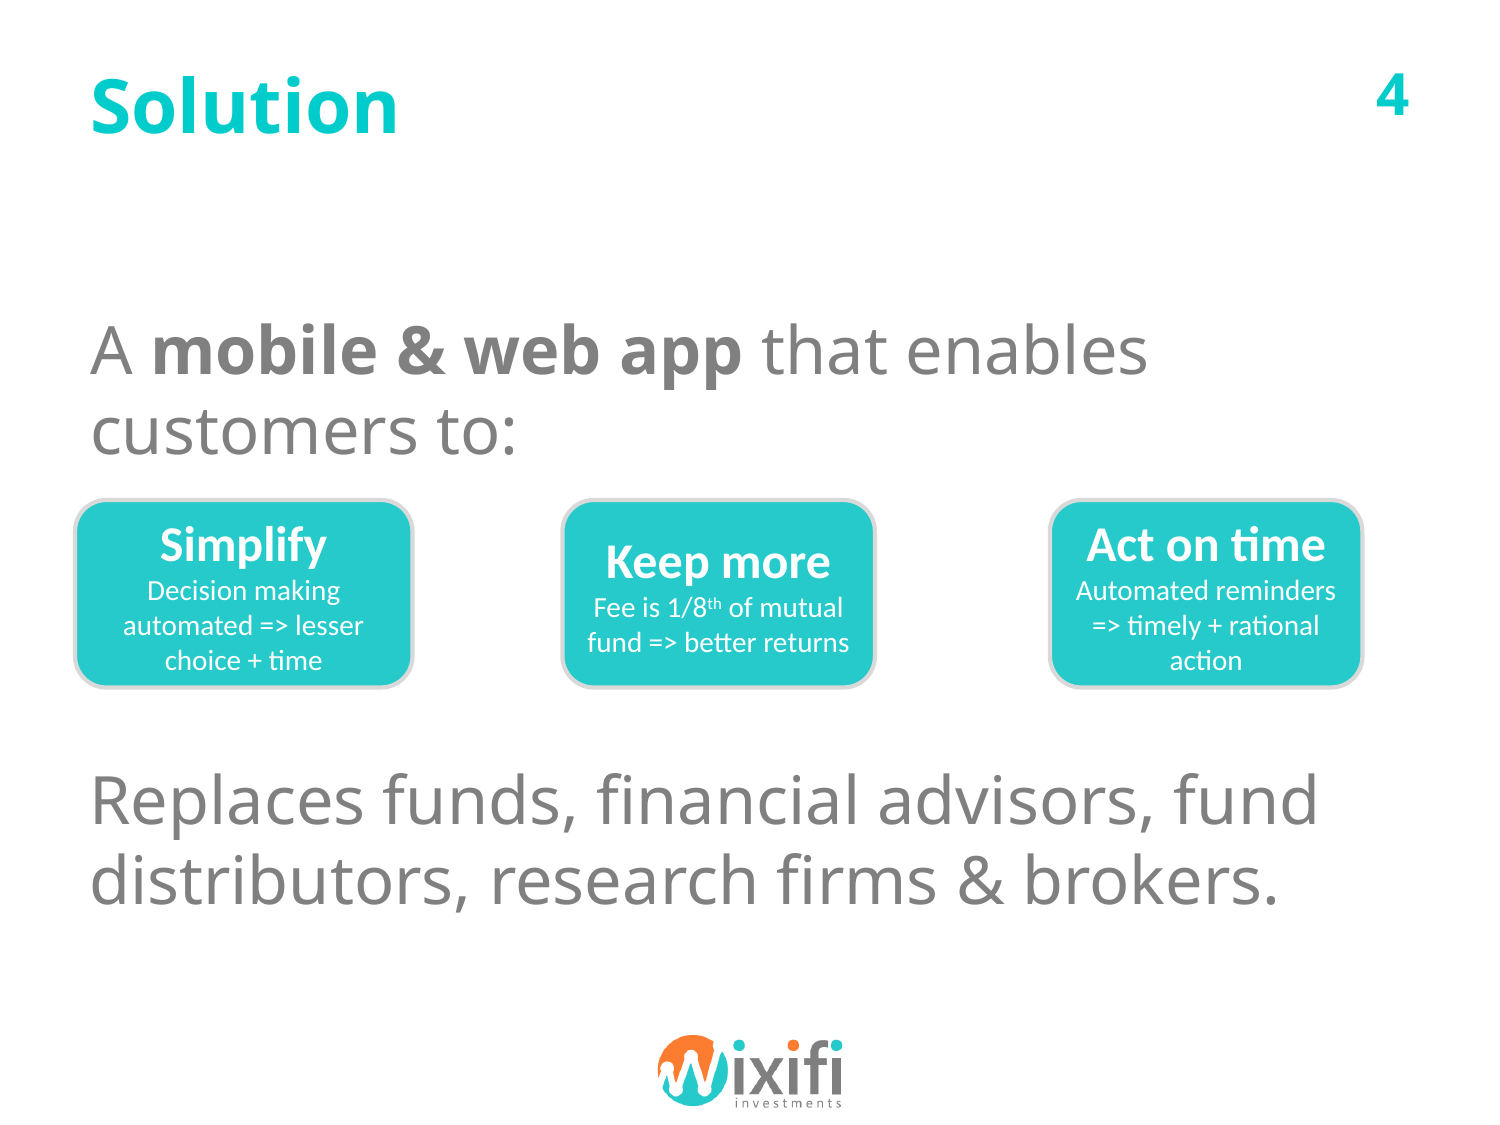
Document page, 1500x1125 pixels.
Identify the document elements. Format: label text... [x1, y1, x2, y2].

title Solution [75, 45, 1025, 163]
slide_number 4 [1312, 50, 1425, 138]
text_box Replaces funds, financial advisors, fund distributors, research firms & brokers. [74, 750, 1425, 995]
text_box Act on time Automated reminders => timely + rational action [1047, 497, 1365, 690]
list A mobile & web app that enables customers to: [75, 299, 1425, 488]
text_box Simplify Decision making automated => lesser choice + time [72, 497, 415, 690]
picture [650, 1029, 850, 1113]
text_box Keep more Fee is 1/8th of mutual fund => better returns [560, 497, 878, 690]
